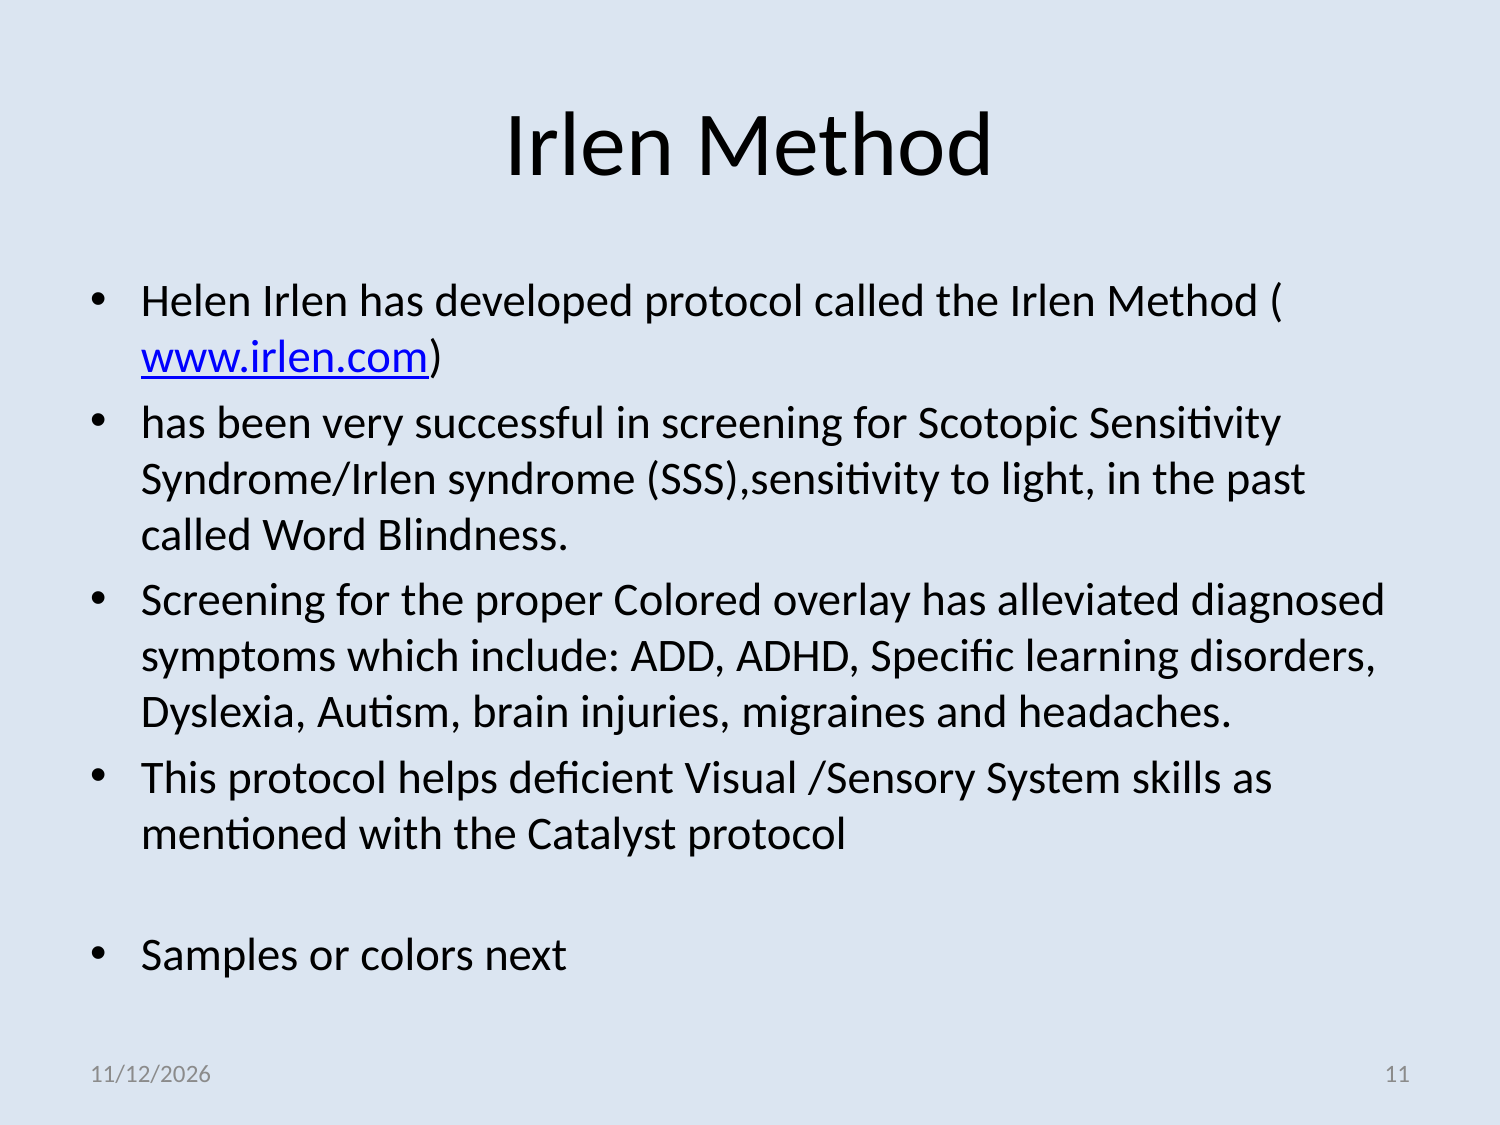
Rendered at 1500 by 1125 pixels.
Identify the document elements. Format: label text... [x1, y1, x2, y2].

slide_number 11 [1074, 1042, 1425, 1103]
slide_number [75, 1042, 425, 1103]
list Helen Irlen has developed protocol called the Irlen Method (www.irlen.com) has been very successful in screening for Scotopic Sensitivity Syndrome/Irlen syndrome (SSS),sensitivity to light, in the past called Word Blindness. Screening for the proper Colored overlay has alleviated diagnosed symptoms which include: ADD, ADHD, Specific learning disorders, Dyslexia, Autism, brain injuries, migraines and headaches. This protocol helps deficient Visual /Sensory System skills as mentioned with the Catalyst protocol Samples or colors next [75, 262, 1425, 1005]
title Irlen Method [75, 45, 1425, 233]
